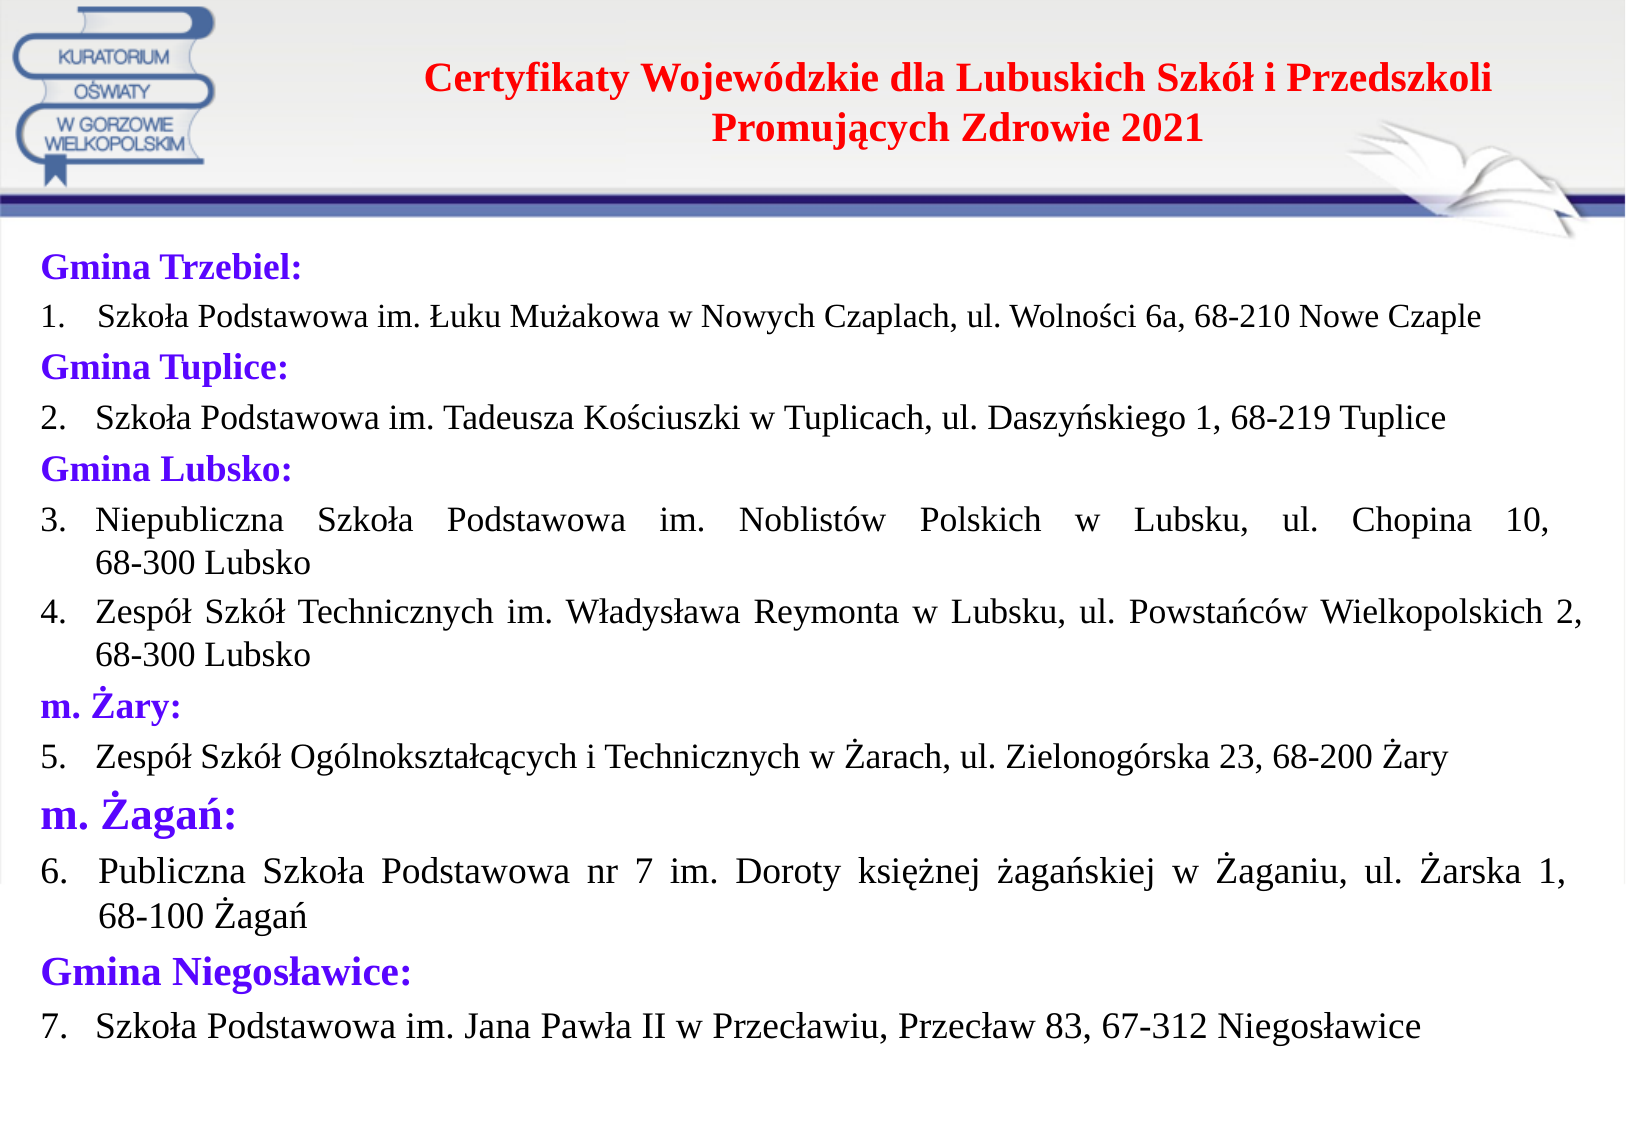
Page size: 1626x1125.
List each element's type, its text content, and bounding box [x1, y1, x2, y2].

list Gmina Trzebiel: Szkoła Podstawowa im. Łuku Mużakowa w Nowych Czaplach, ul. Wolności 6a, 68-210 Nowe Czaple Gmina Tuplice: Szkoła Podstawowa im. Tadeusza Kościuszki w Tuplicach, ul. Daszyńskiego 1, 68-219 Tuplice Gmina Lubsko: Niepubliczna Szkoła Podstawowa im. Noblistów Polskich w Lubsku, ul. Chopina 10, 68-300 Lubsko Zespół Szkół Technicznych im. Władysława Reymonta w Lubsku, ul. Powstańców Wielkopolskich 2, 68-300 Lubsko m. Żary: Zespół Szkół Ogólnokształcących i Technicznych w Żarach, ul. Zielonogórska 23, 68-200 Żary m. Żagań: Publiczna Szkoła Podstawowa nr 7 im. Doroty księżnej żagańskiej w Żaganiu, ul. Żarska 1, 68-100 Żagań Gmina Niegosławice: Szkoła Podstawowa im. Jana Pawła II w Przecławiu, Przecław 83, 67-312 Niegosławice [25, 234, 1600, 1071]
picture [0, 0, 1626, 1125]
title Certyfikaty Wojewódzkie dla Lubuskich Szkół i Przedszkoli Promujących Zdrowie 2021 [317, 23, 1600, 176]
